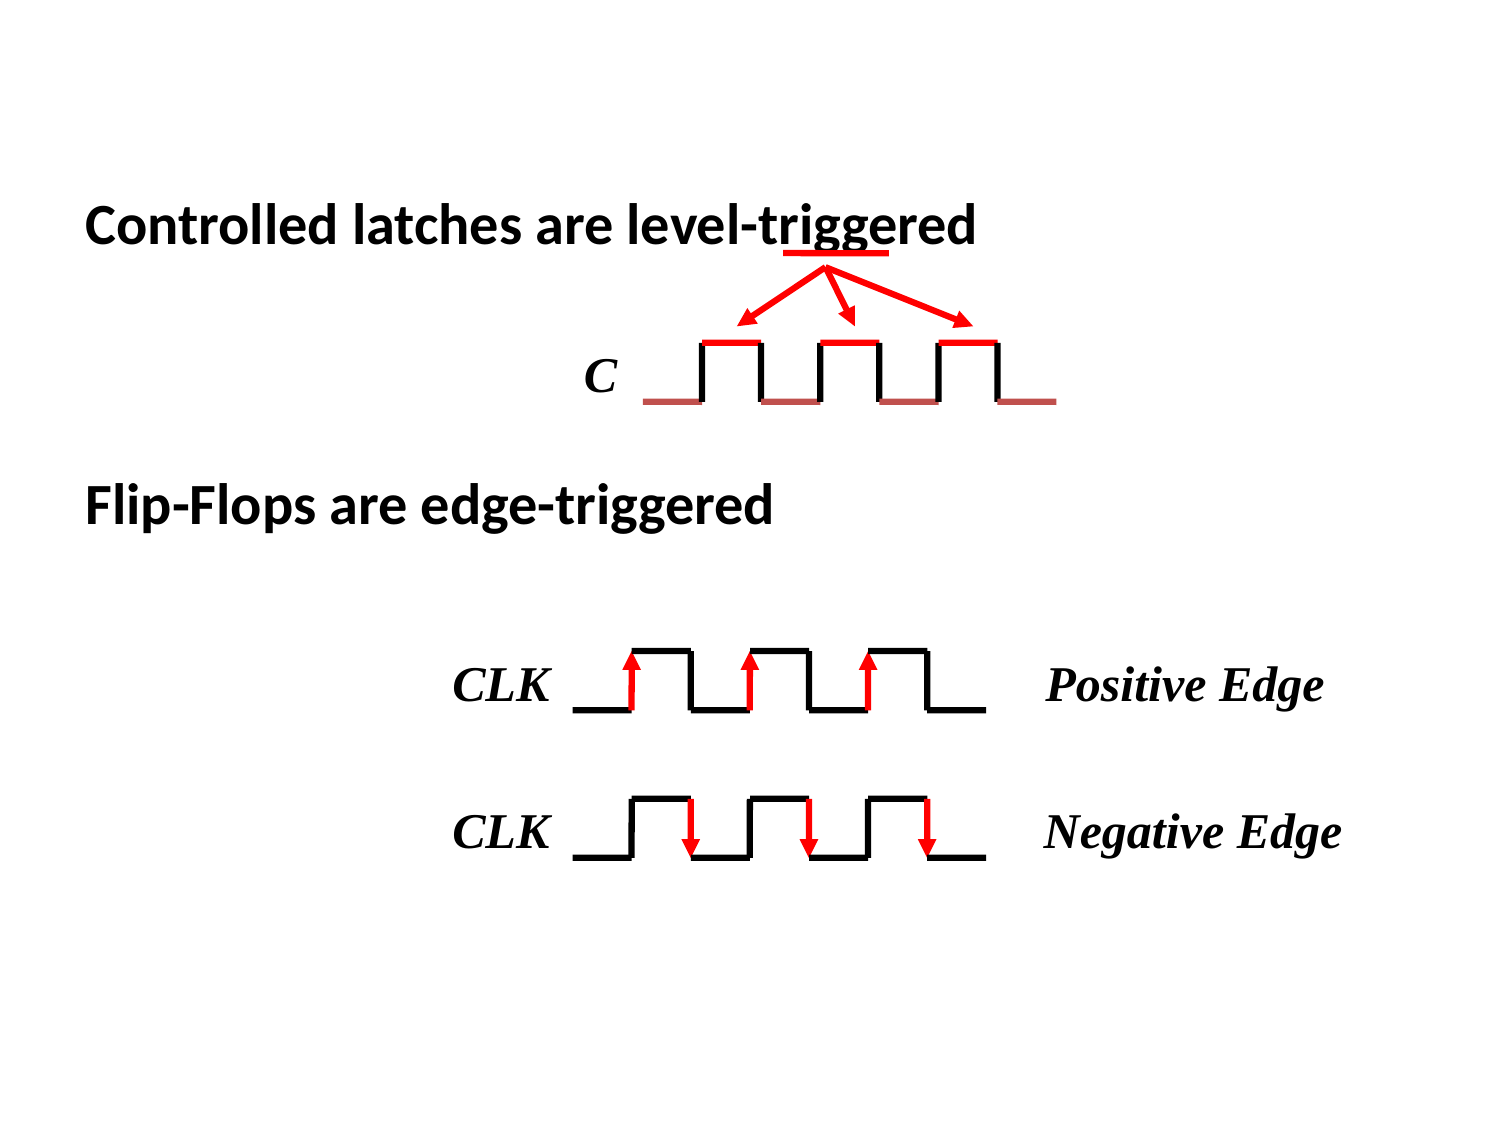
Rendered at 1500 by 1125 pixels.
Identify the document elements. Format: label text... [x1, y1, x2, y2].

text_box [583, 342, 1057, 403]
text_box [736, 267, 825, 327]
text_box [825, 268, 855, 327]
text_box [452, 798, 1343, 859]
text_box [825, 267, 974, 328]
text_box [452, 650, 1341, 711]
text_box Controlled latches are level-triggered Flip-Flops are edge-triggered [70, 178, 1430, 573]
